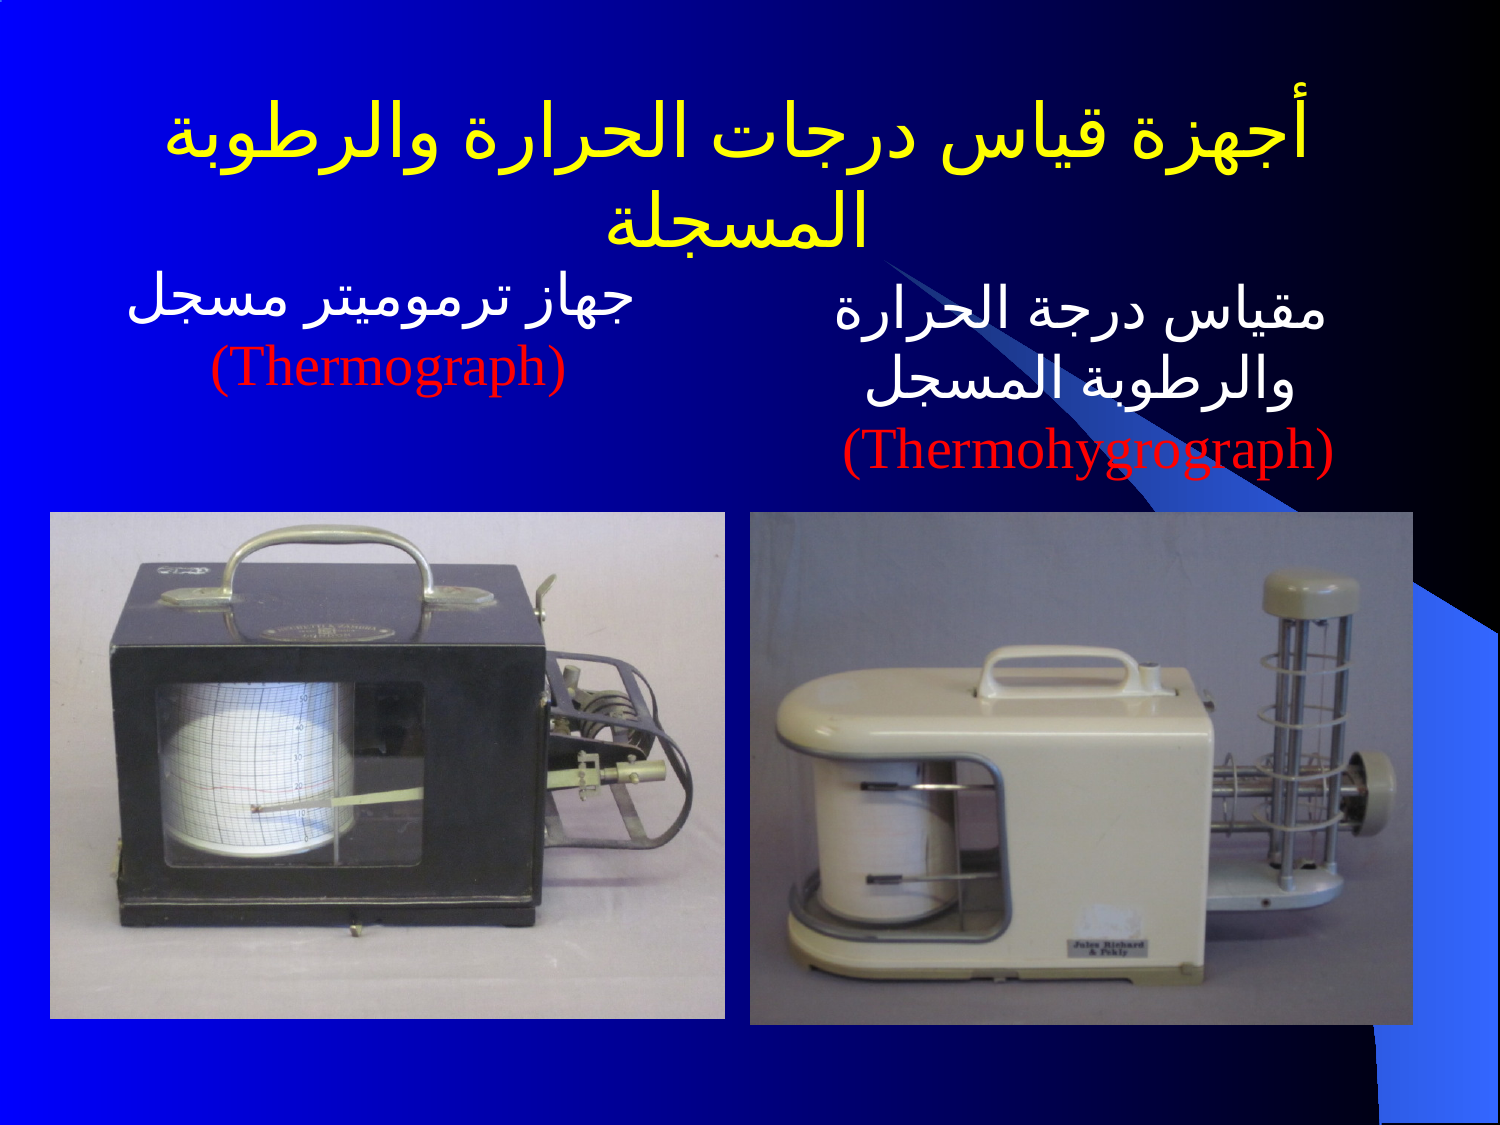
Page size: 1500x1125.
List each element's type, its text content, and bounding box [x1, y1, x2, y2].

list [749, 512, 1414, 1026]
text_box جهاز ترموميتر مسجل (Thermograph) [49, 249, 713, 405]
text_box مقياس درجة الحرارة والرطوبة المسجل (Thermohygrograph) [749, 262, 1413, 488]
text_box أجهزة قياس درجات الحرارة والرطوبة المسجلة [112, 74, 1363, 270]
picture [49, 512, 726, 1019]
